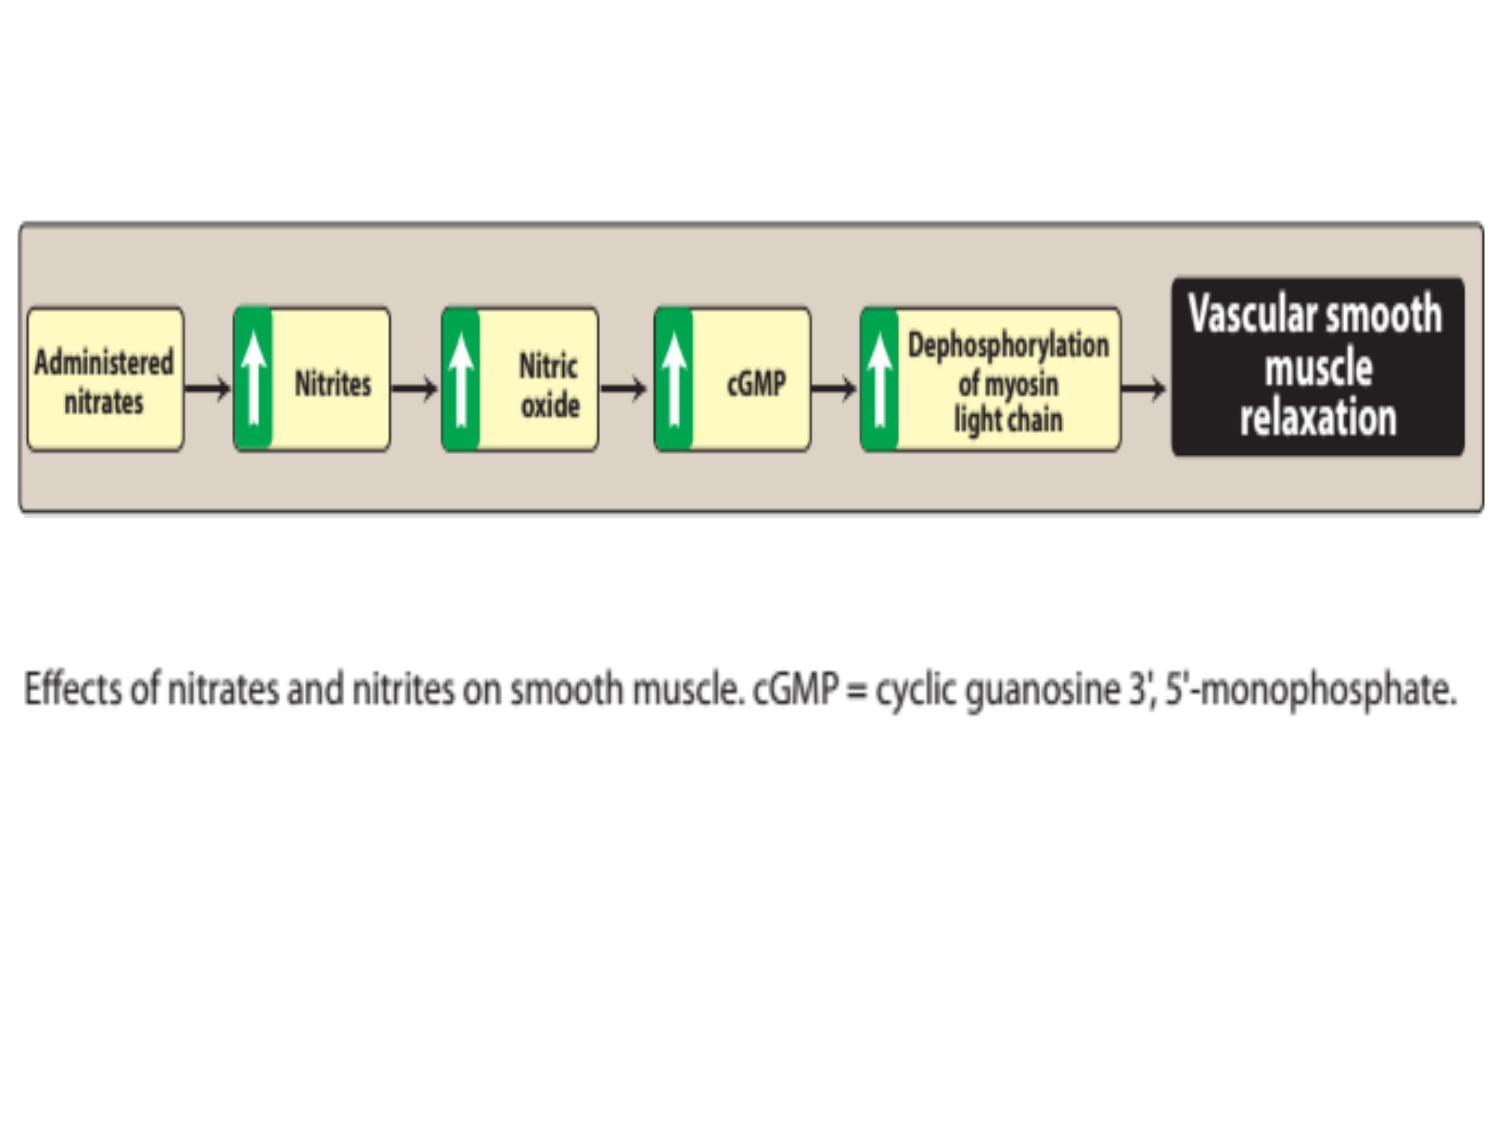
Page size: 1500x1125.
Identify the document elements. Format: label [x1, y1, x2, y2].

picture [11, 212, 1498, 518]
picture [23, 662, 1487, 738]
